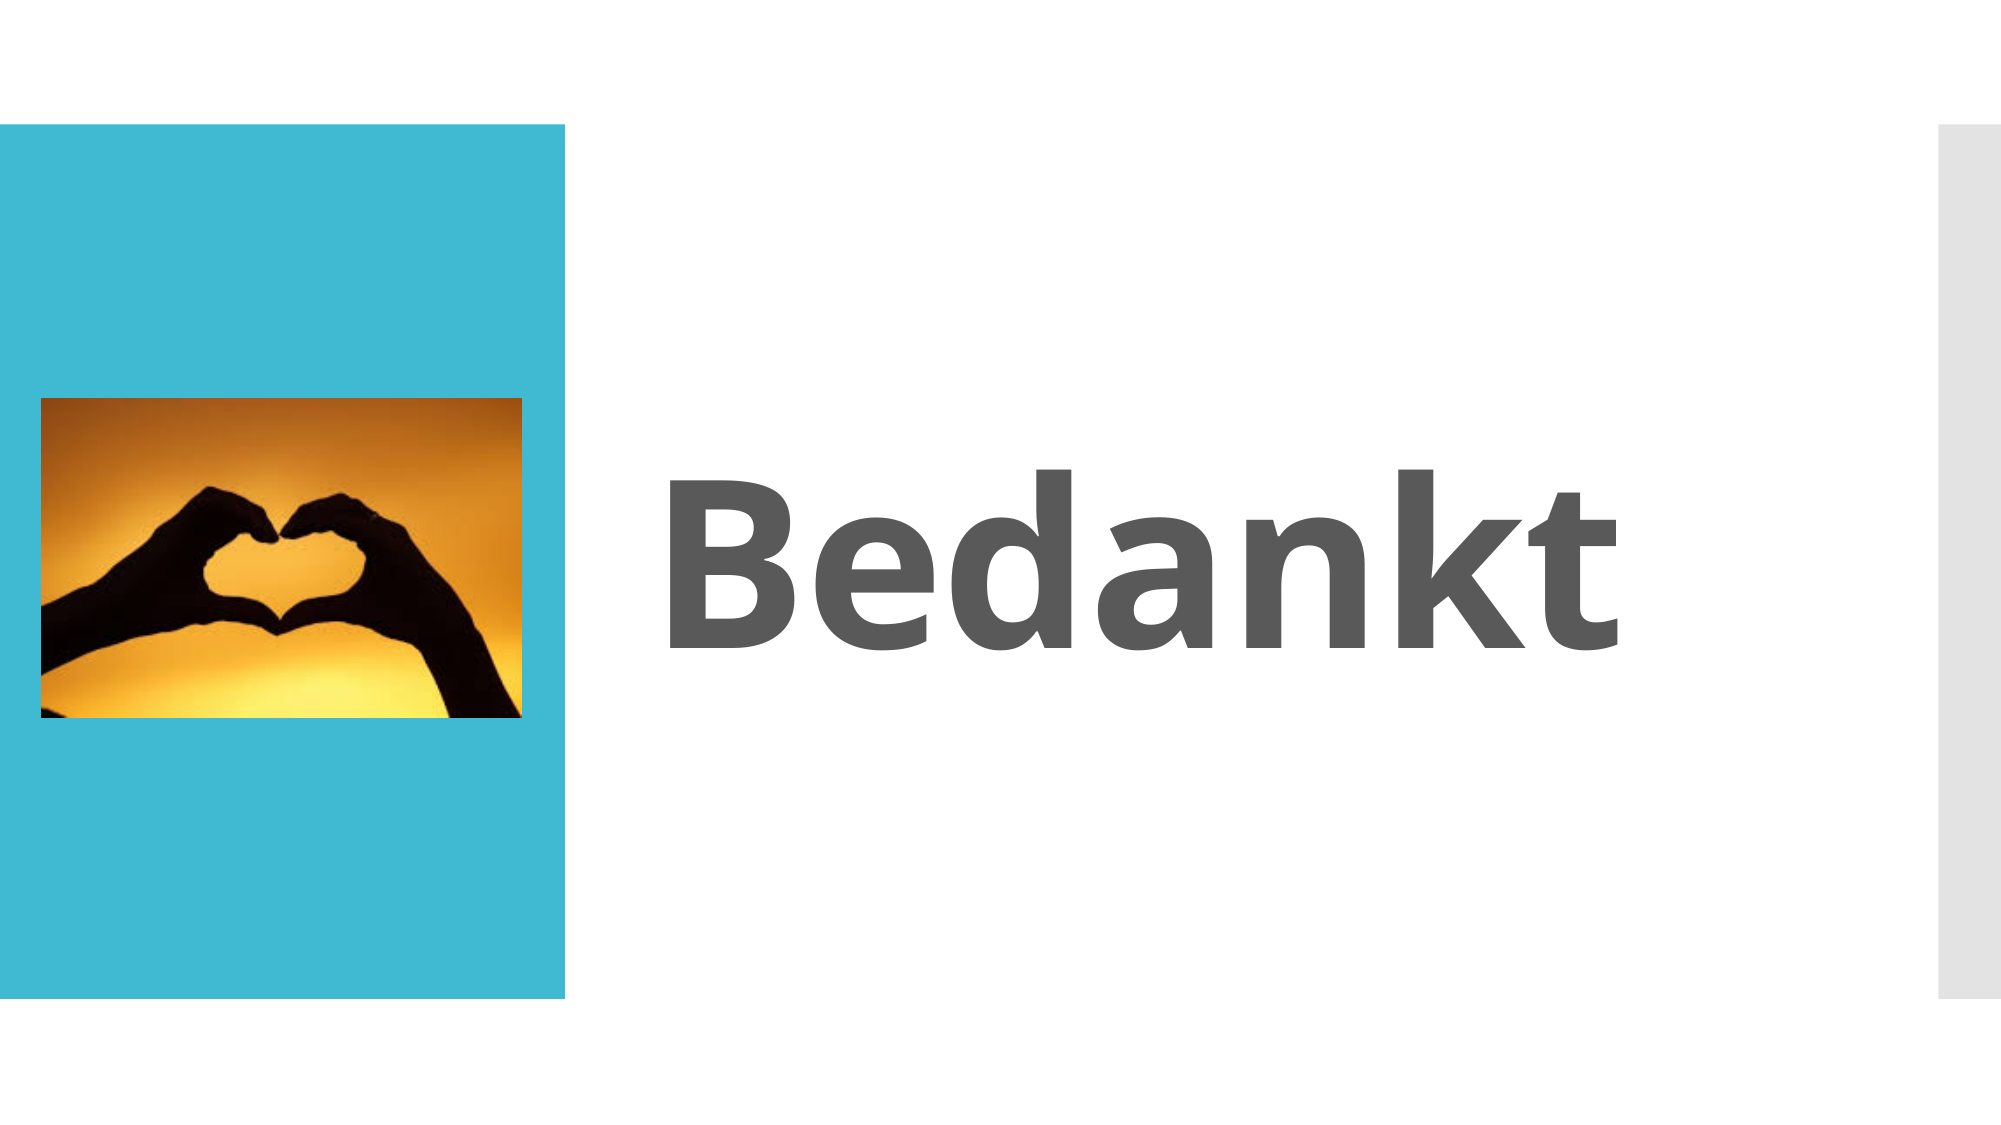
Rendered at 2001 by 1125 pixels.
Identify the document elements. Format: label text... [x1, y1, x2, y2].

picture [40, 398, 522, 719]
title Bedankt [634, 409, 1642, 707]
